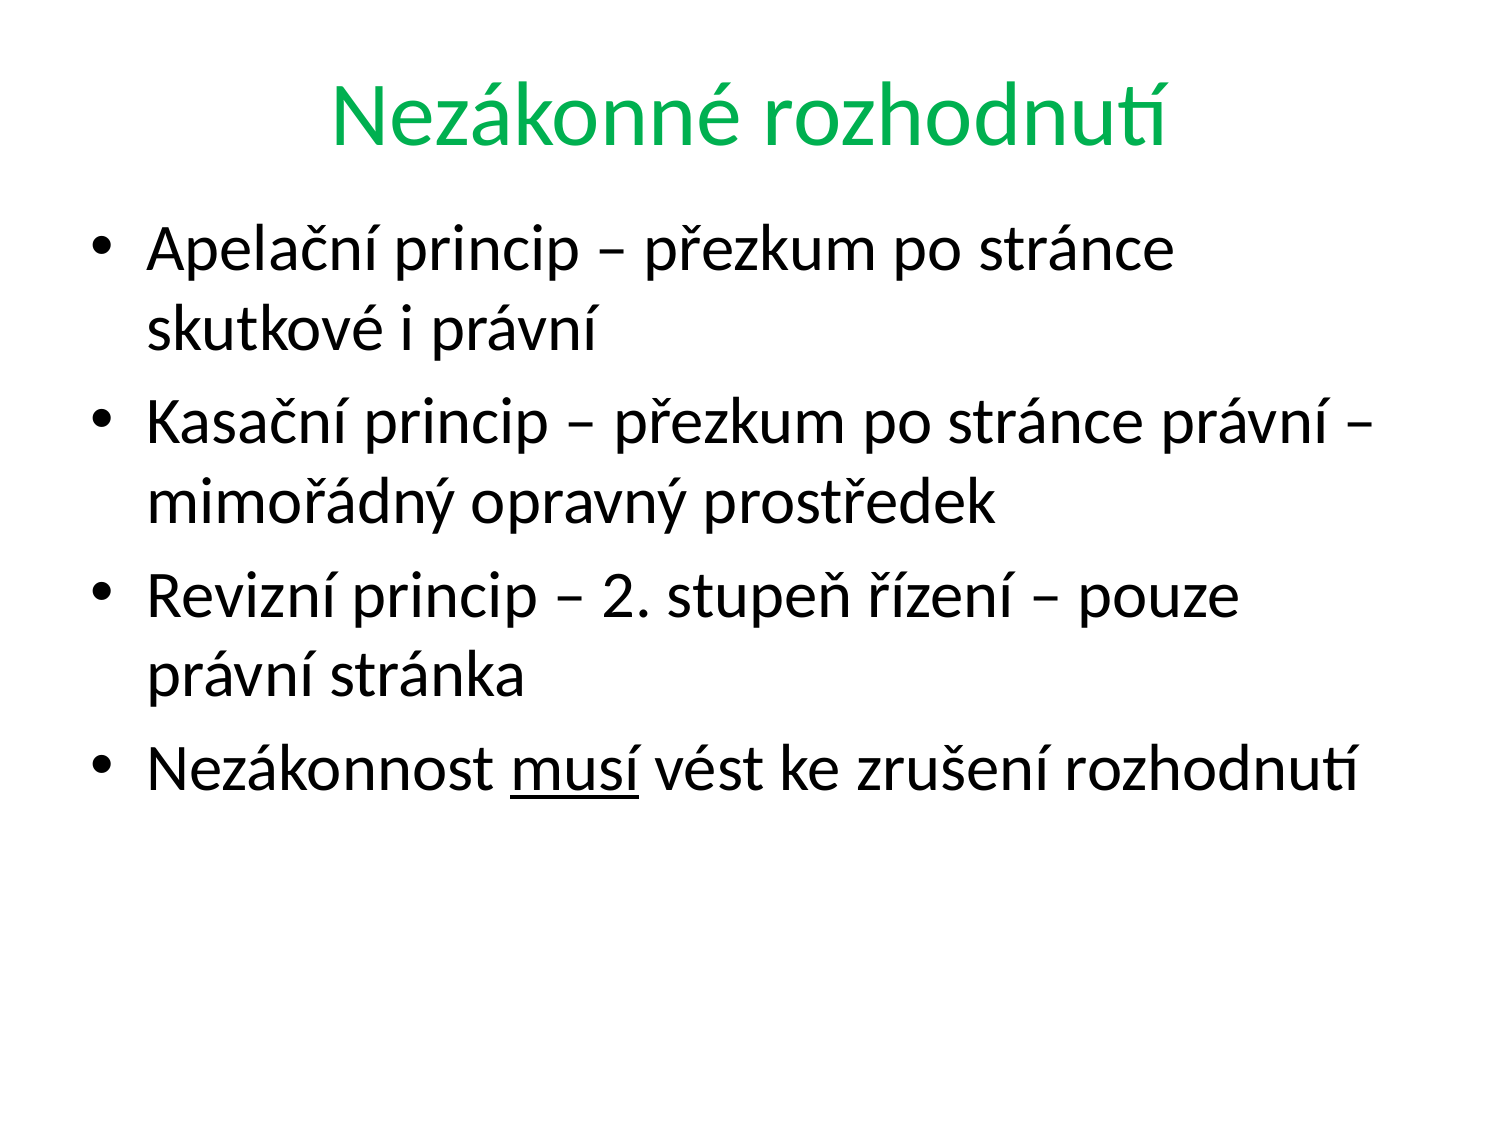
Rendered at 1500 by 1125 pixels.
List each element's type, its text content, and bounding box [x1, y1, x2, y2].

list Apelační princip – přezkum po stránce skutkové i právní Kasační princip – přezkum po stránce právní – mimořádný opravný prostředek Revizní princip – 2. stupeň řízení – pouze právní stránka Nezákonnost musí vést ke zrušení rozhodnutí [75, 196, 1425, 1059]
title Nezákonné rozhodnutí [75, 45, 1425, 173]
